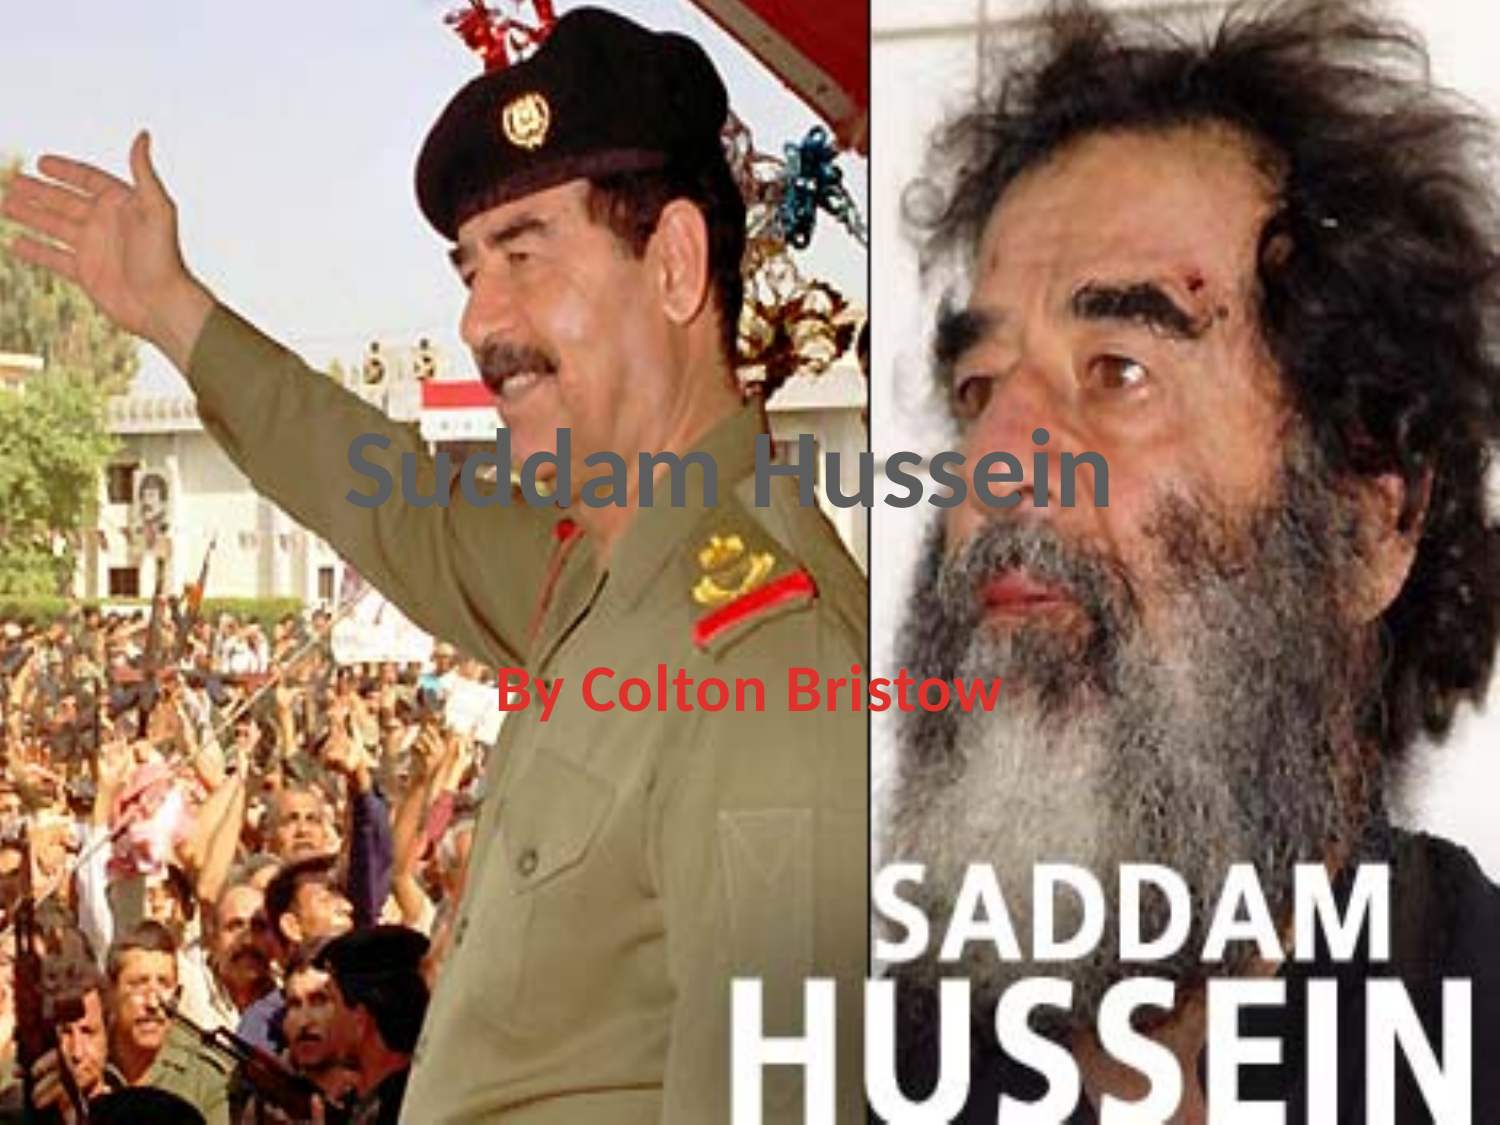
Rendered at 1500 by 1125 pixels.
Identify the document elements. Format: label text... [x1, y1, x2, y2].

text_box Suddam Hussein [328, 387, 1132, 538]
picture [0, 0, 1500, 1125]
subtitle By Colton Bristow [225, 637, 1275, 925]
